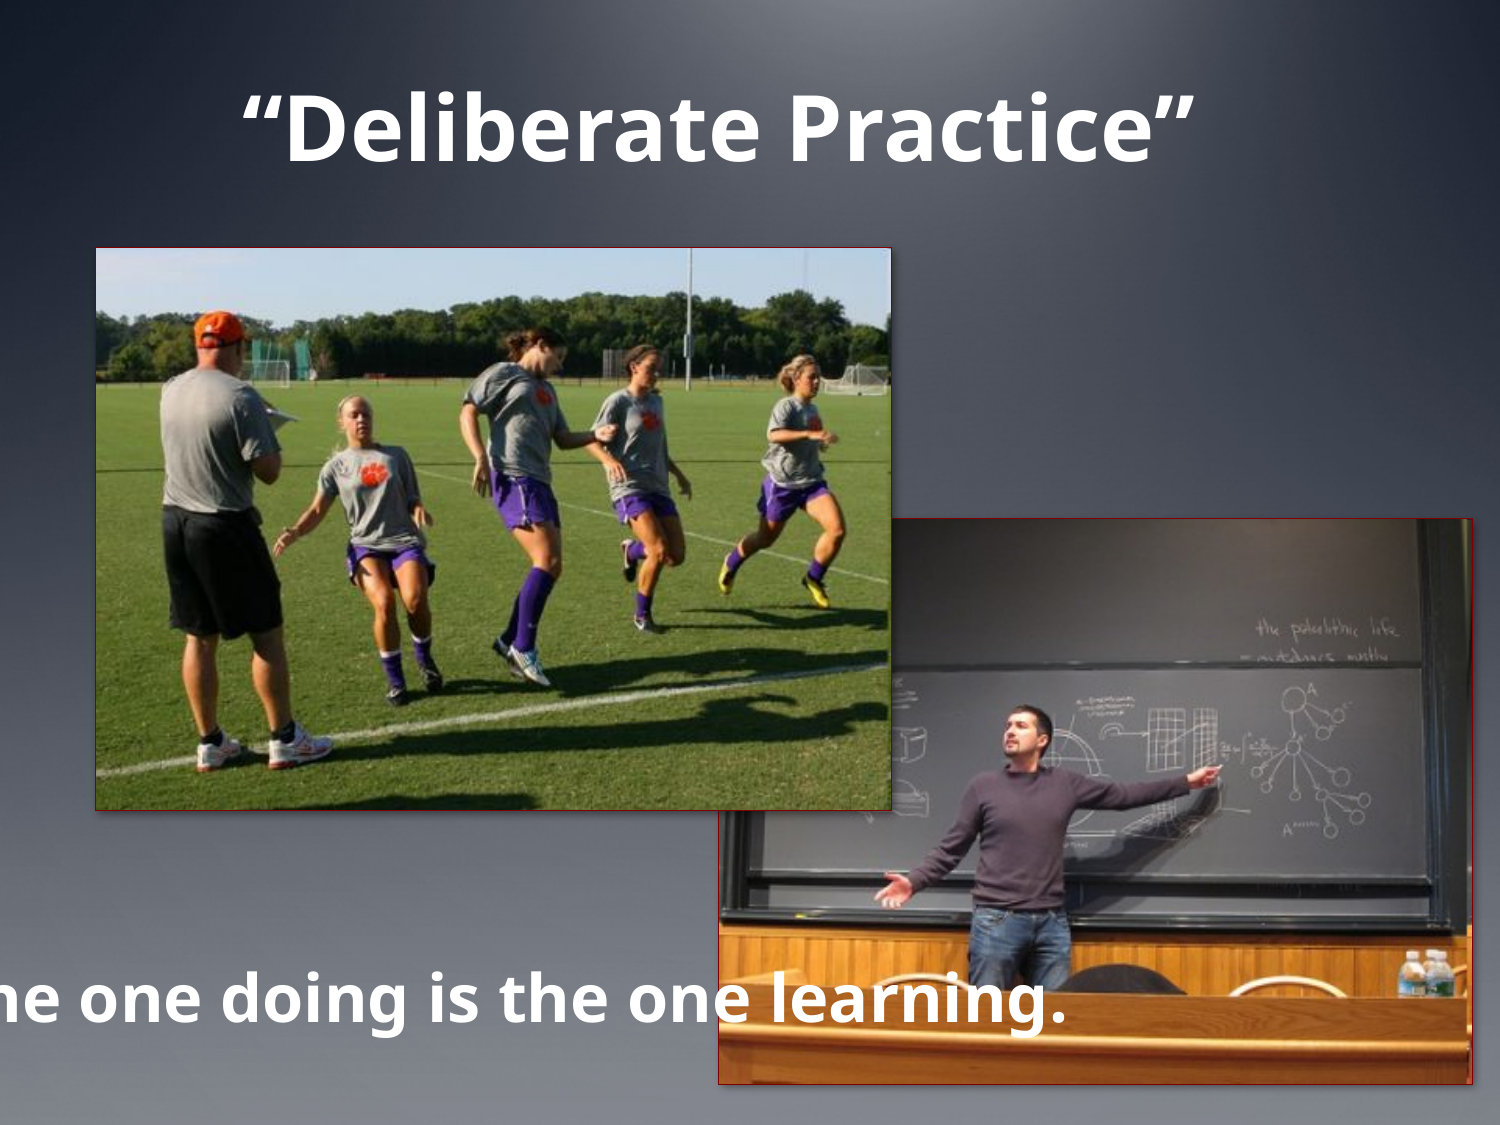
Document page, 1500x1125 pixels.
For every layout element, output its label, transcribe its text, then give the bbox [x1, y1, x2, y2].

text_box “Deliberate Practice” [13, 62, 1424, 188]
text_box The one doing is the one learning. [0, 948, 1084, 1123]
picture [93, 245, 1475, 1086]
